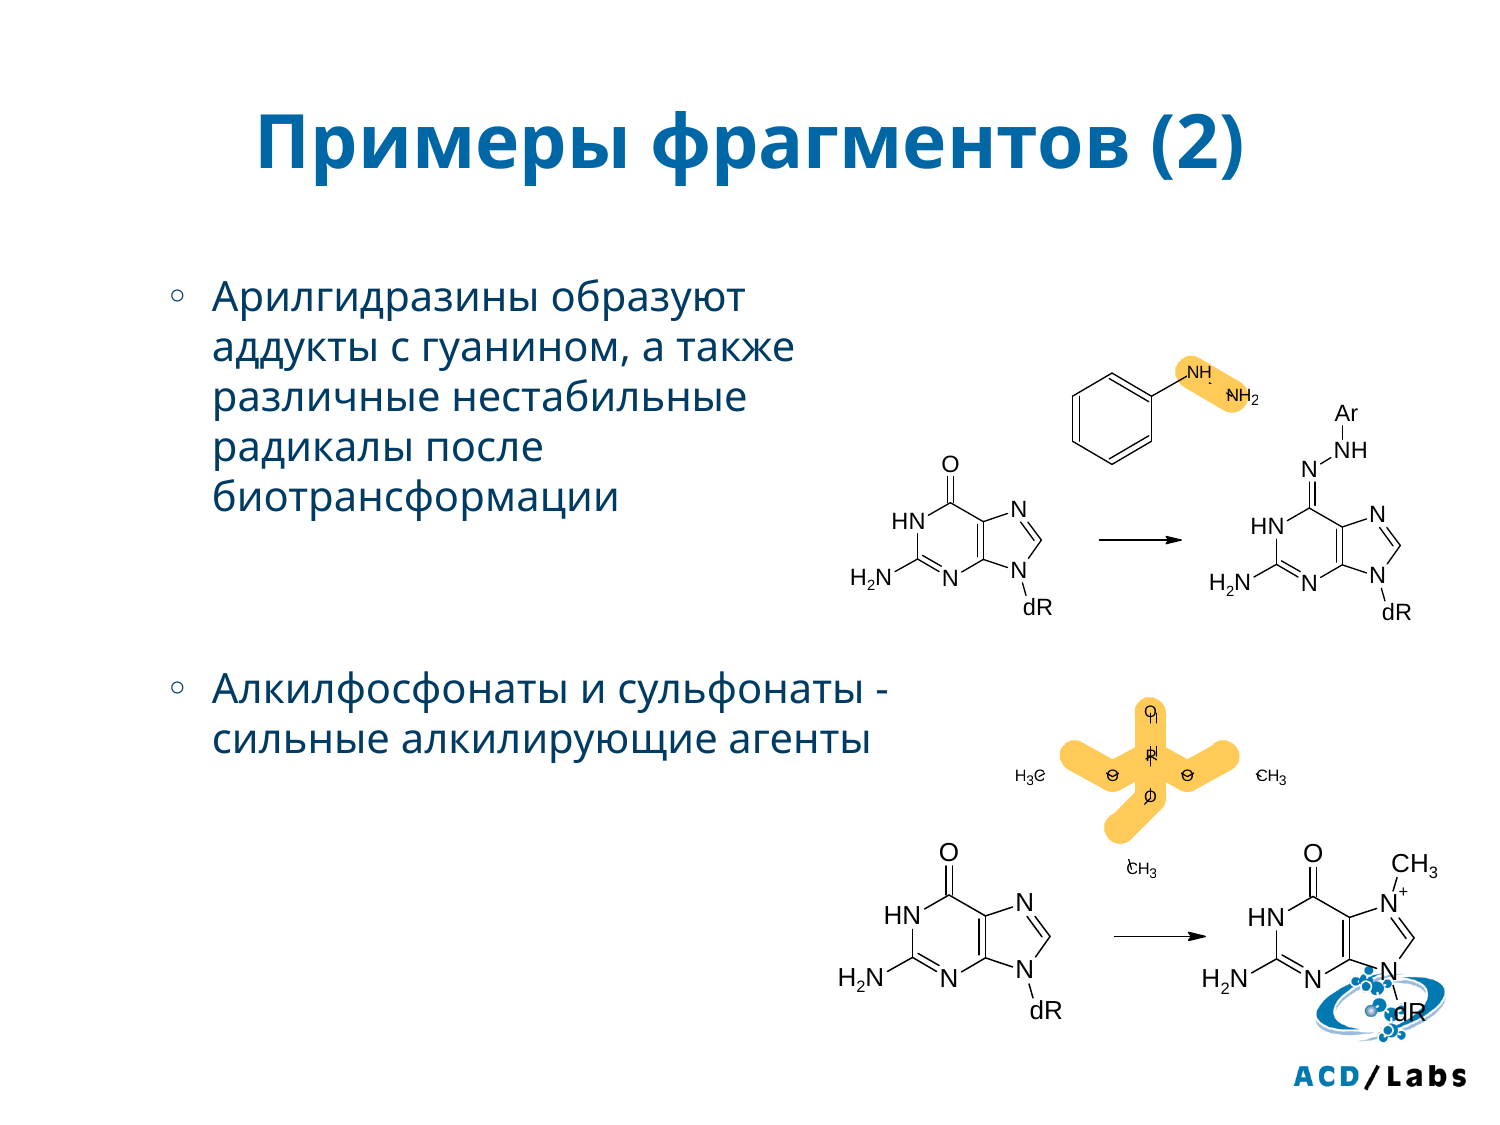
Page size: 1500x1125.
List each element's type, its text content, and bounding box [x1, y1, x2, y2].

title Примеры фрагментов (2) [74, 44, 1426, 233]
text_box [849, 399, 1413, 628]
picture [1293, 964, 1471, 1101]
list Арилгидразины образуют аддукты с гуанином, а также различные нестабильные радикалы после биотрансформации Алкилфосфонаты и сульфонаты - сильные алкилирующие агенты [74, 262, 940, 1006]
picture [937, 199, 1368, 399]
picture [937, 587, 1368, 837]
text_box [837, 837, 1439, 1029]
